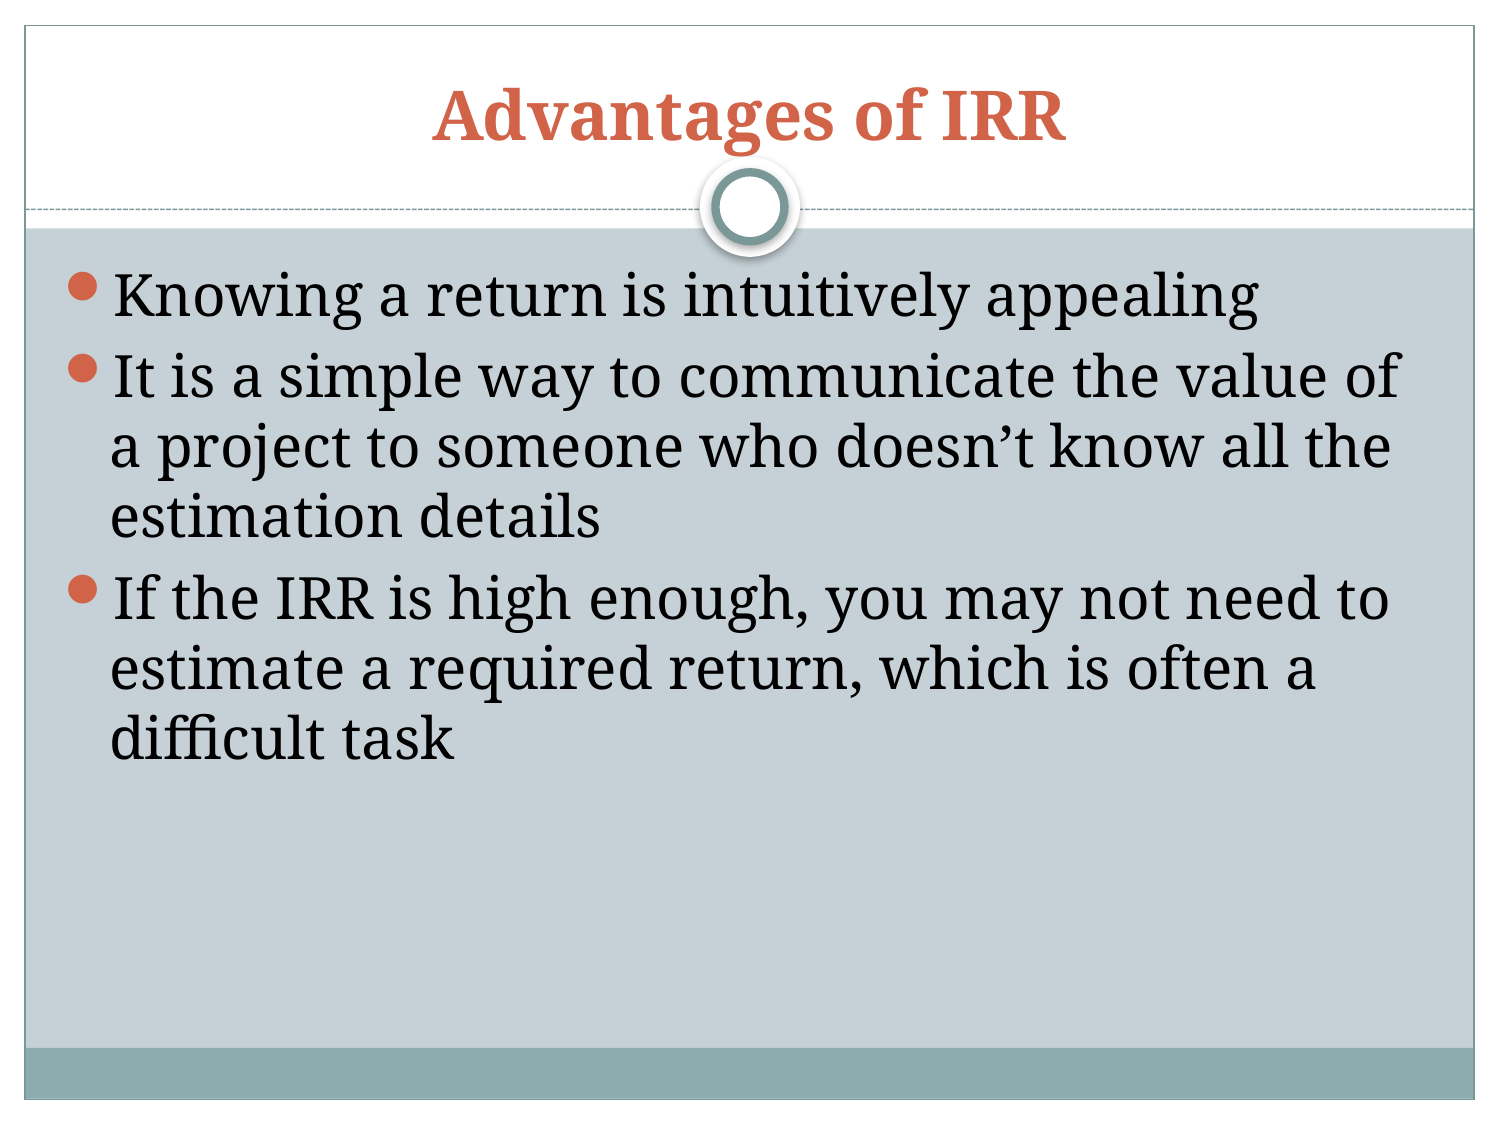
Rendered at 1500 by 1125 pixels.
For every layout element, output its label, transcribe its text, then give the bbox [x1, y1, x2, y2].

title Advantages of IRR [49, 37, 1450, 162]
list Knowing a return is intuitively appealing It is a simple way to communicate the value of a project to someone who doesn’t know all the estimation details If the IRR is high enough, you may not need to estimate a required return, which is often a difficult task [49, 250, 1445, 1001]
